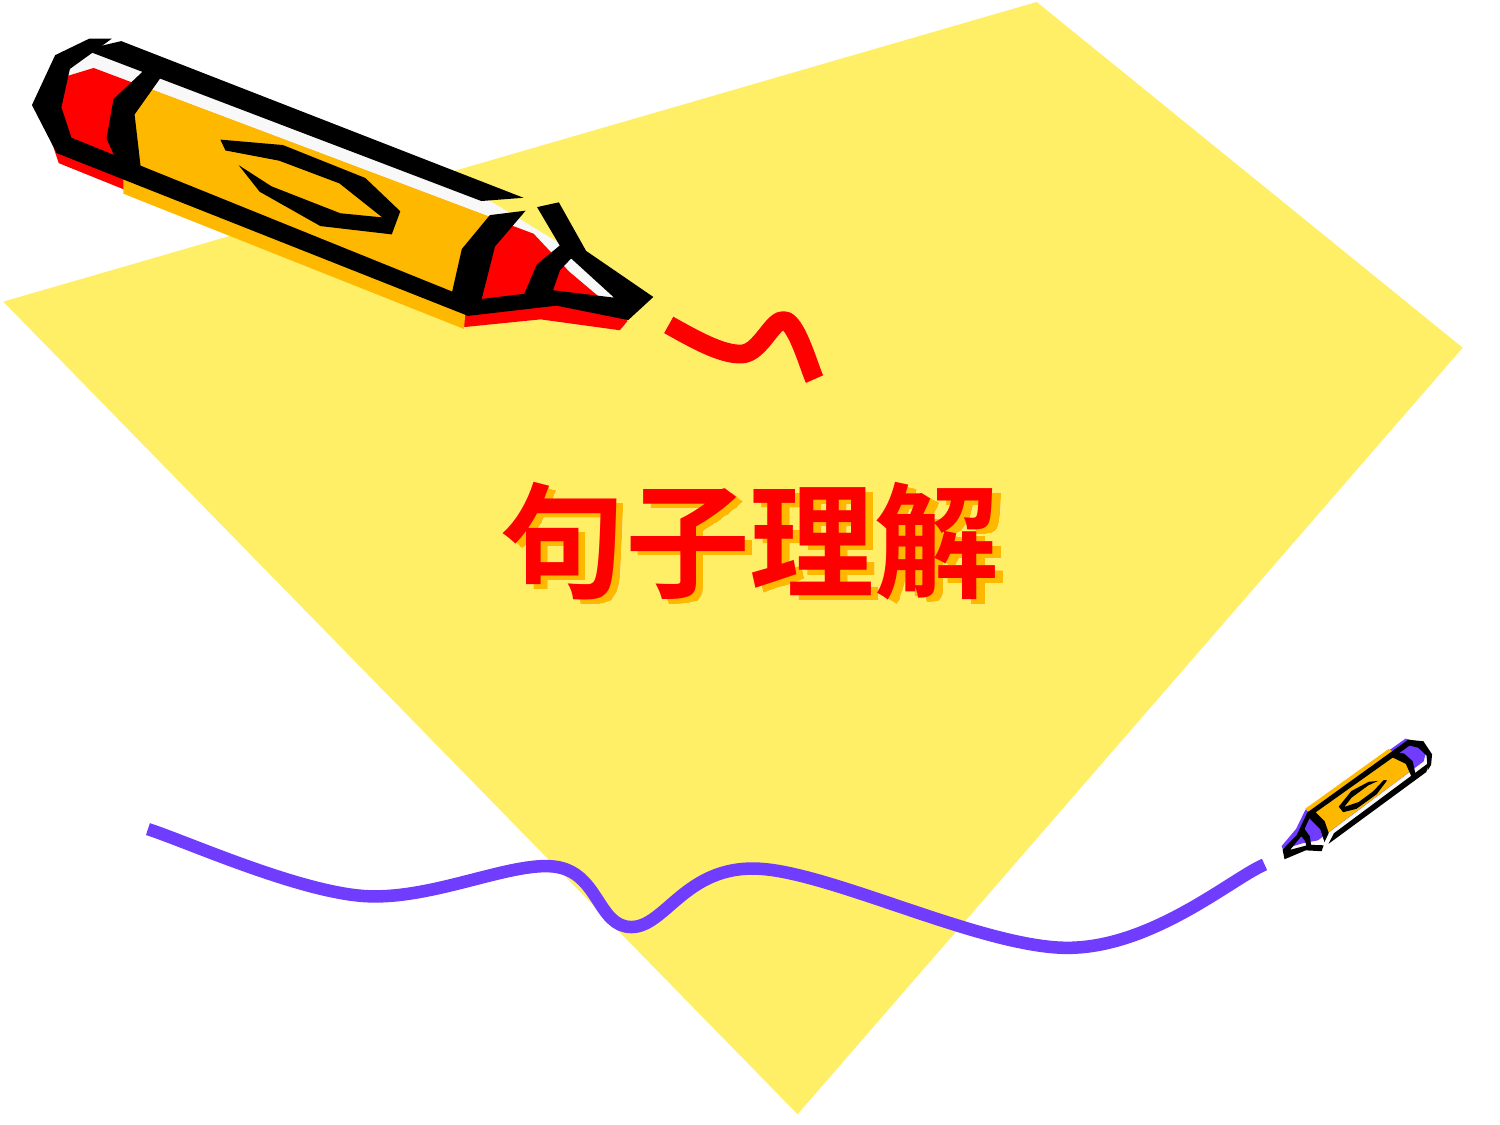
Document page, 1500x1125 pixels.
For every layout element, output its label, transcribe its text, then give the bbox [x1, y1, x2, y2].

title 句子理解 [225, 247, 1275, 621]
